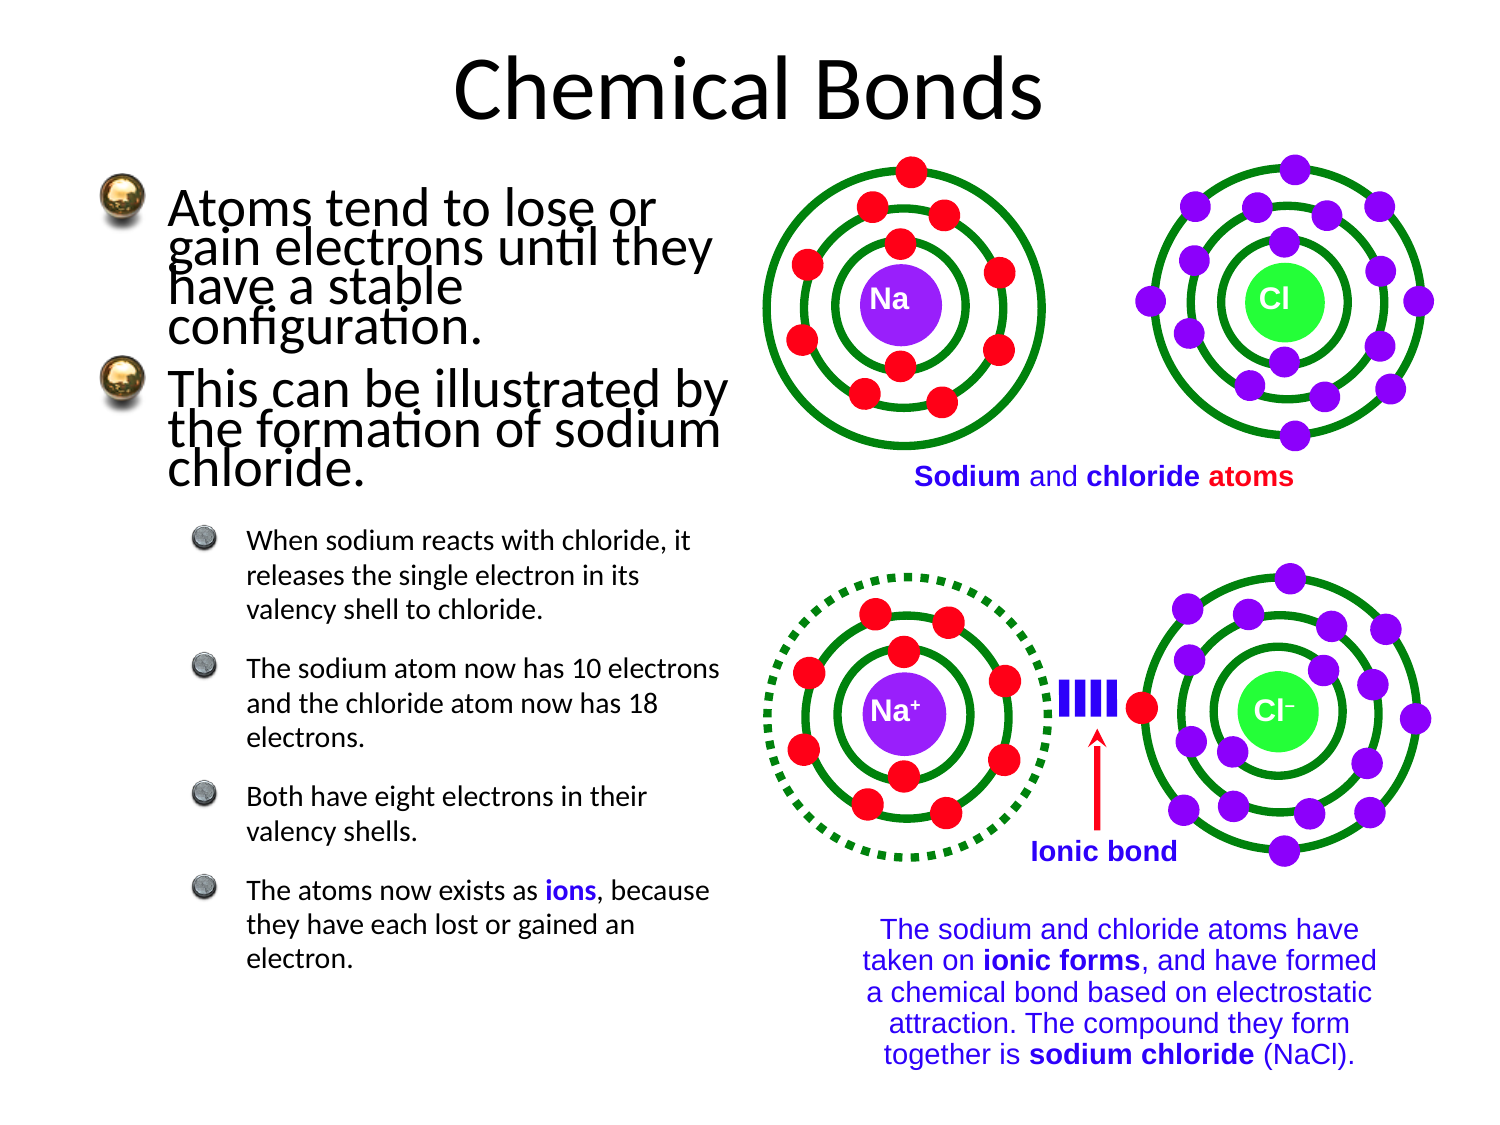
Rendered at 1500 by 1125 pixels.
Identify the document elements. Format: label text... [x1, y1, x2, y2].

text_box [1023, 728, 1173, 870]
picture [189, 779, 219, 810]
list Atoms tend to lose or gain electrons until they have a stable configuration. This can be illustrated by the formation of sodium chloride. When sodium reacts with chloride, it releases the single electron in its valency shell to chloride. The sodium atom now has 10 electrons and the chloride atom now has 18 electrons. Both have eight electrons in their valency shells. The atoms now exists as ions, because they have each lost or gained an electron. [84, 190, 749, 991]
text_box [767, 521, 1474, 906]
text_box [766, 149, 1440, 457]
picture [99, 173, 146, 234]
picture [189, 651, 219, 682]
picture [99, 355, 146, 416]
picture [189, 873, 219, 903]
picture [189, 524, 219, 554]
text_box The sodium and chloride atoms have taken on ionic forms, and have formed a chemical bond based on electrostatic attraction. The compound they form together is sodium chloride (NaCl). [843, 914, 1383, 1070]
text_box Sodium and chloride atoms [901, 465, 1295, 493]
title Chemical Bonds [0, 0, 1500, 145]
